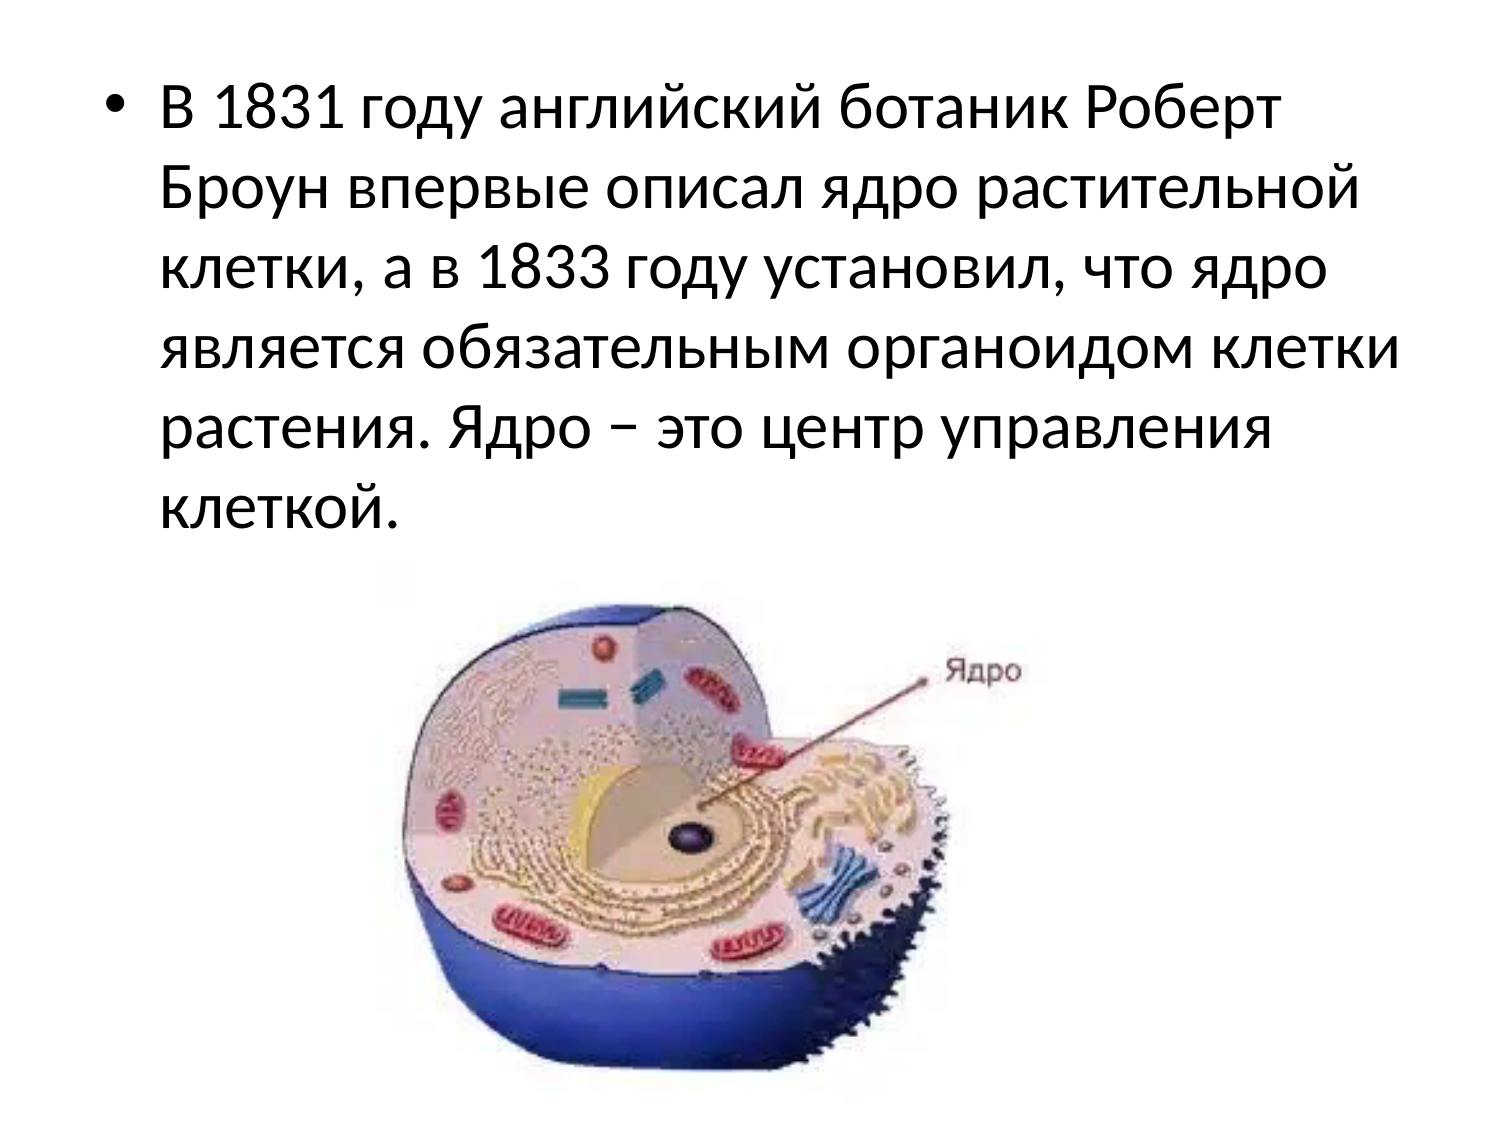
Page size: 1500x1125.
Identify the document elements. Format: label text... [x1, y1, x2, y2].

picture [375, 562, 1078, 1107]
list В 1831 году английский ботаник Роберт Броун впервые описал ядро растительной клетки, а в 1833 году установил, что ядро является обязательным органоидом клетки растения. Ядро − это центр управления клеткой. [88, 54, 1439, 563]
